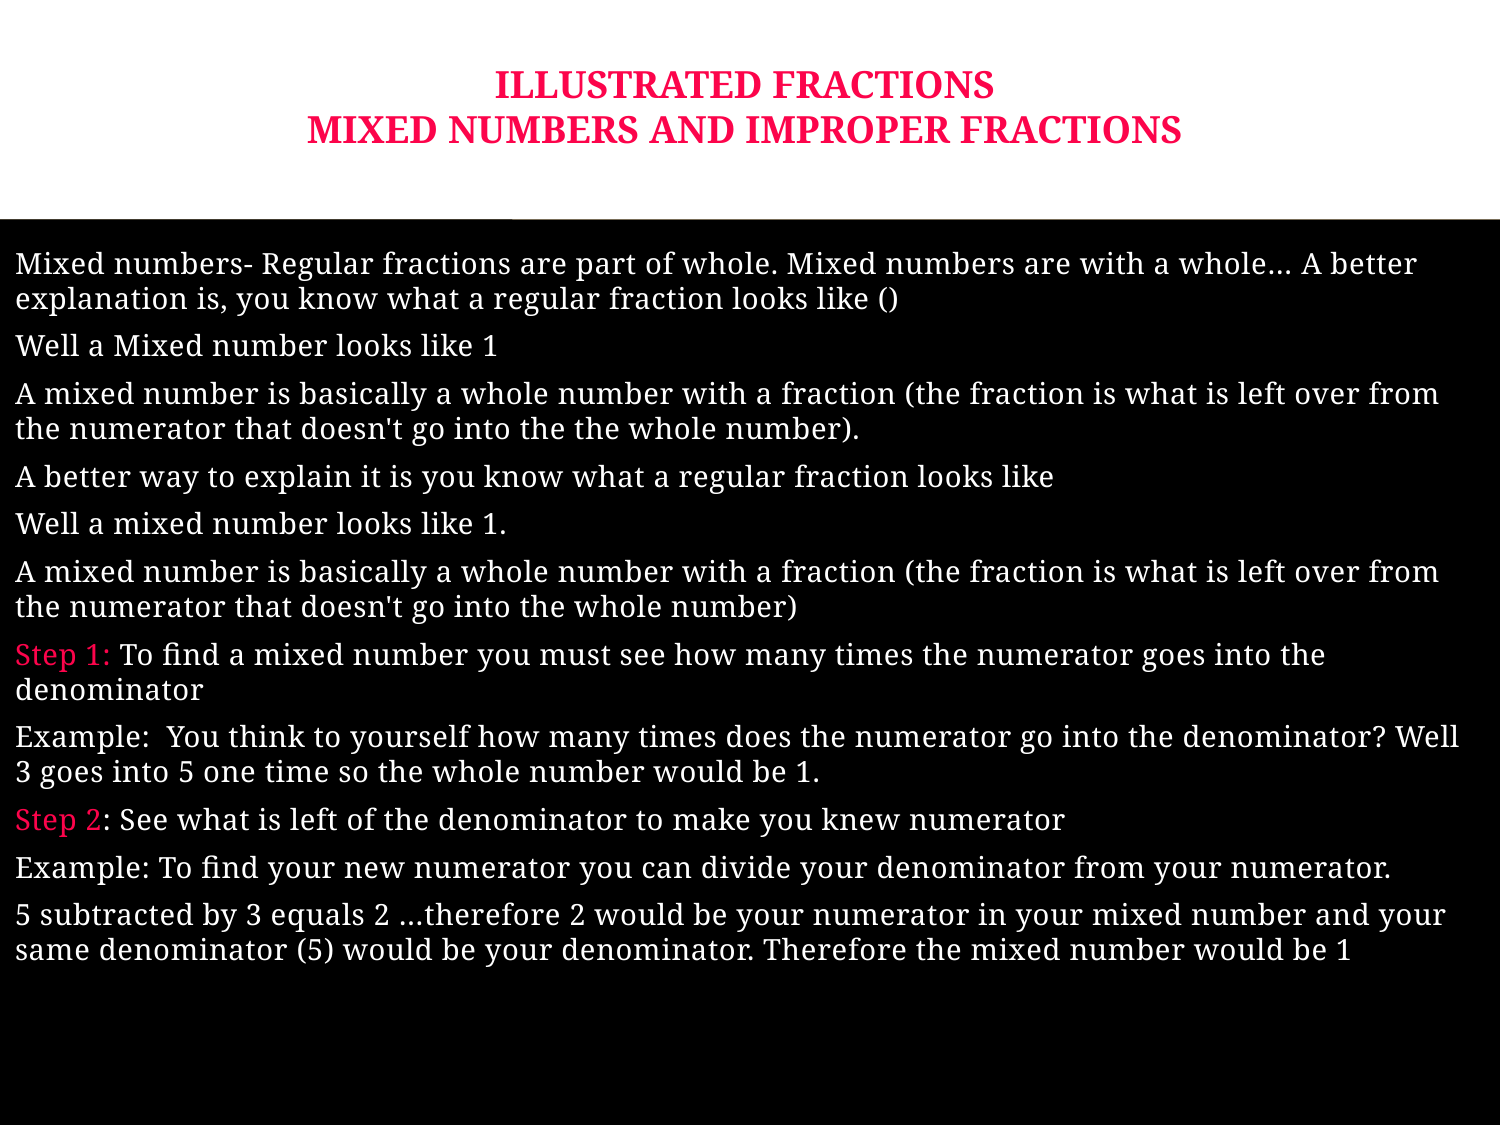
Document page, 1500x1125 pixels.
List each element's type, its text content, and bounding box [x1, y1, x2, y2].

title ILLUSTRATED FRACTIONS Mixed numbers and improper fractions [0, 0, 1500, 219]
